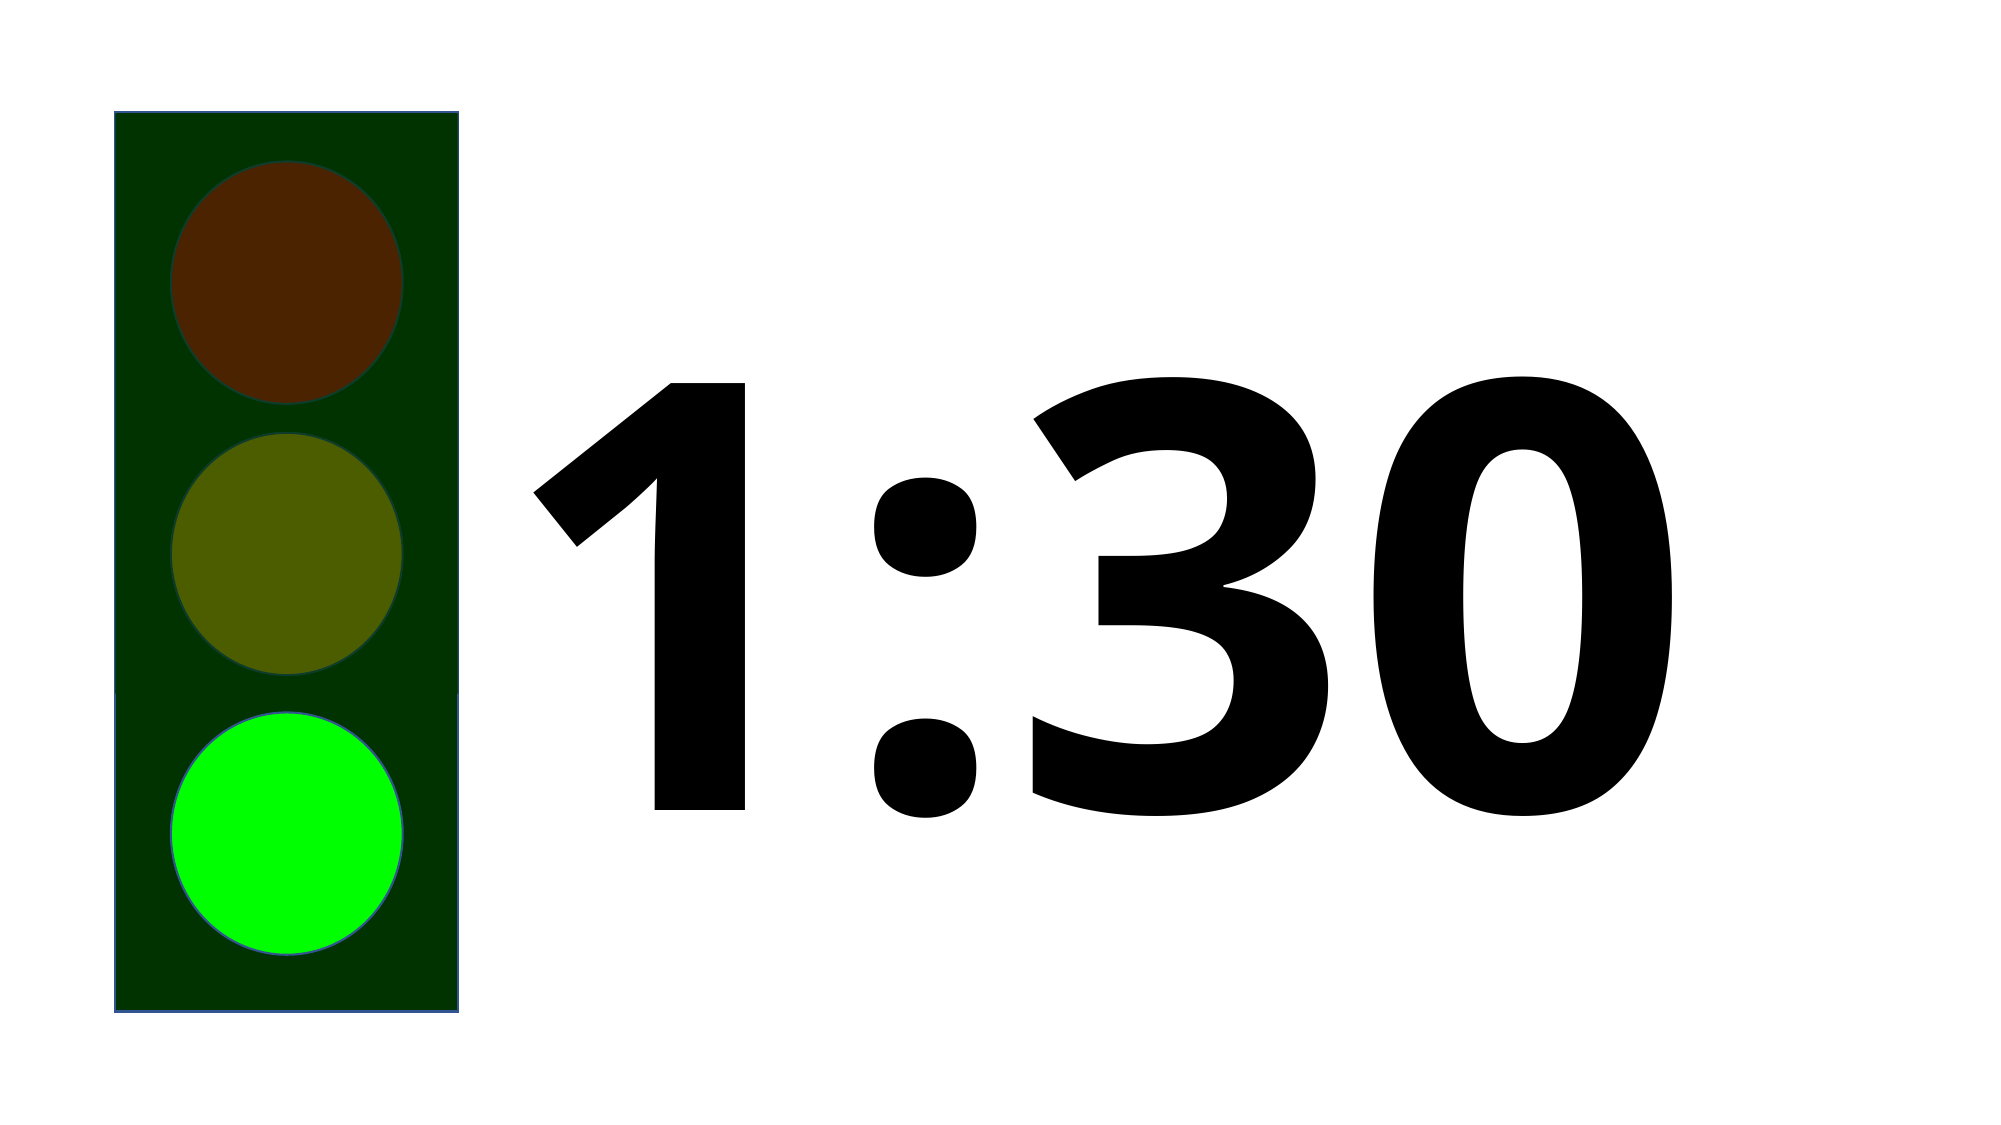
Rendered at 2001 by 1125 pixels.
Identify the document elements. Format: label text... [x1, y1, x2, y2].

text_box [114, 695, 459, 1013]
text_box [169, 711, 404, 956]
text_box [114, 112, 459, 695]
text_box 1:30 [483, 204, 1924, 938]
